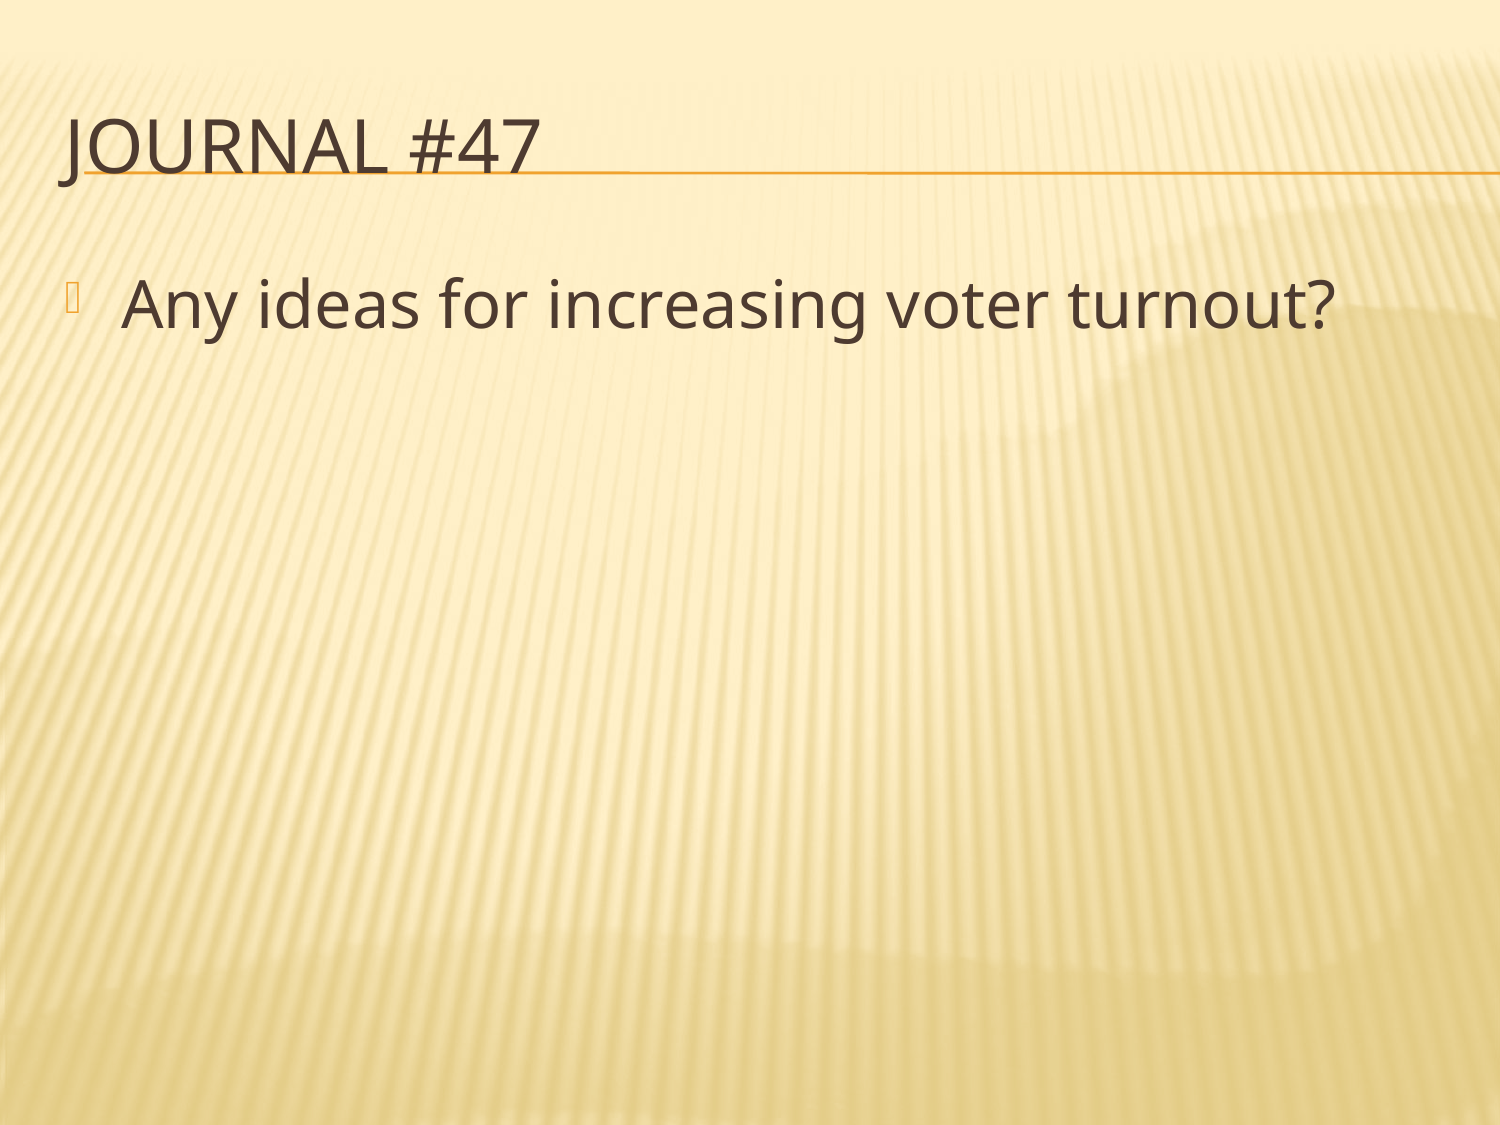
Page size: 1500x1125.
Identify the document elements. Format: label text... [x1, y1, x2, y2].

title Journal #47 [50, 75, 1475, 213]
list Any ideas for increasing voter turnout? [50, 254, 1475, 998]
